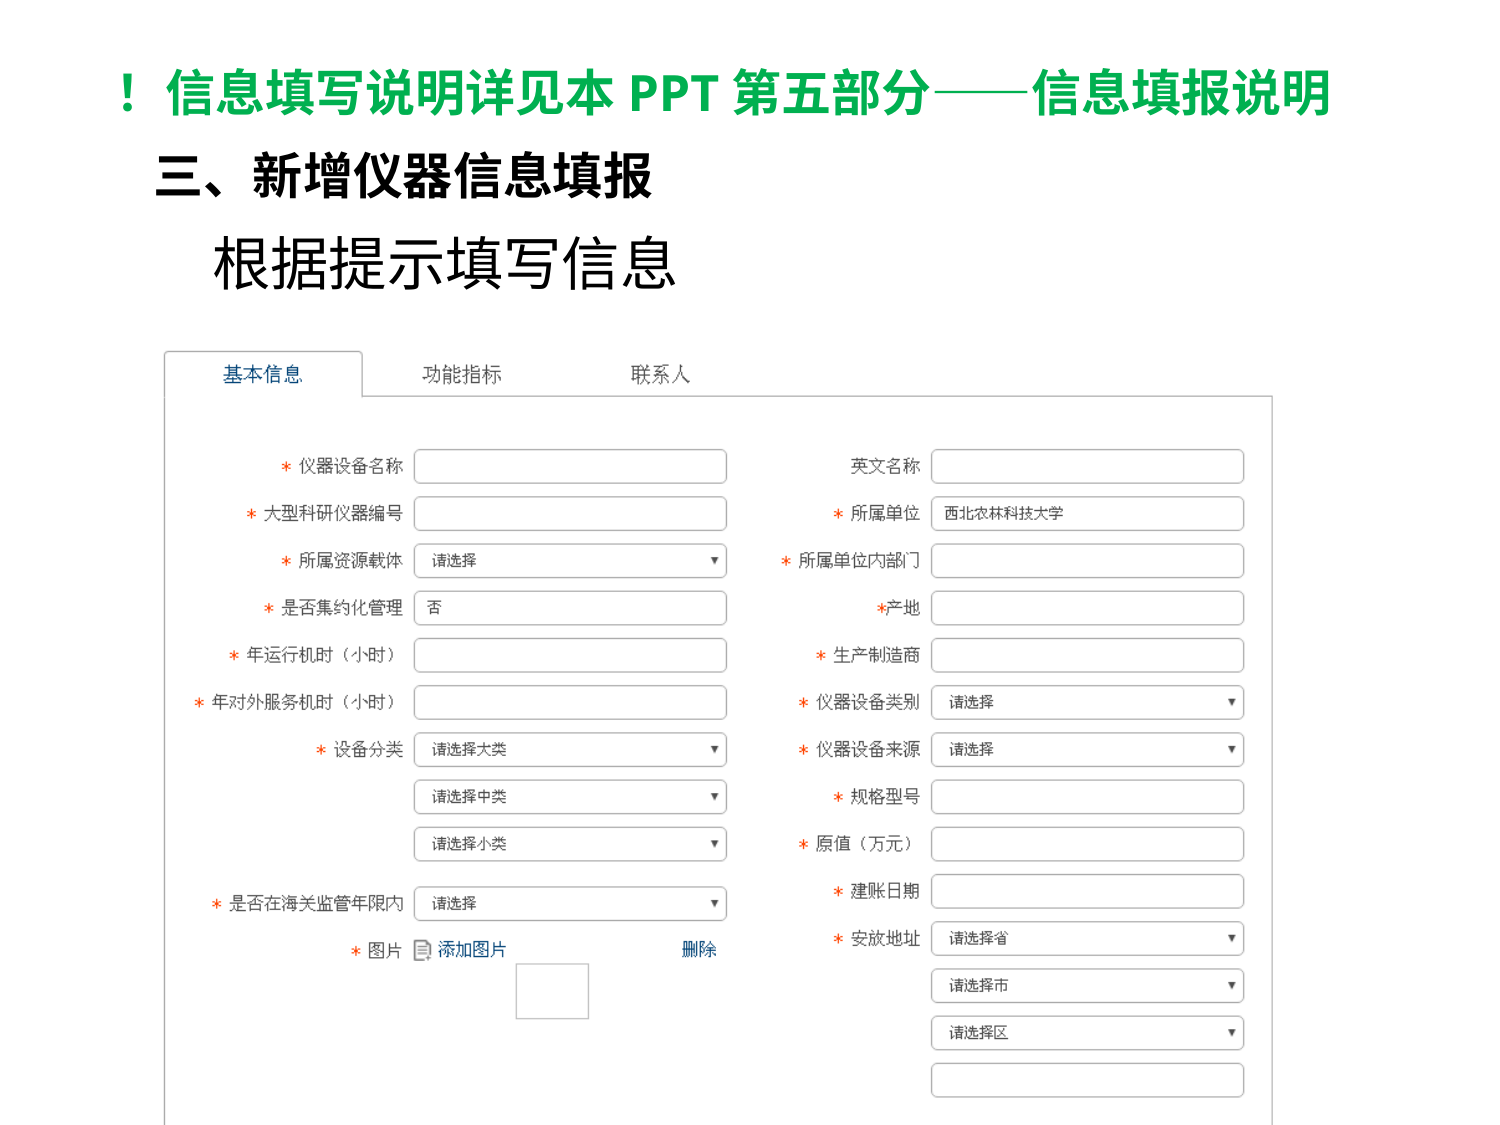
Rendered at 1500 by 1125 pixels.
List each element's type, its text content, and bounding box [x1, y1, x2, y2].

text_box 根据提示填写信息 [197, 219, 694, 305]
text_box ！信息填写说明详见本PPT第五部分——信息填报说明 [100, 54, 1347, 130]
text_box 三、新增仪器信息填报 [138, 137, 669, 212]
picture [159, 318, 1273, 1125]
